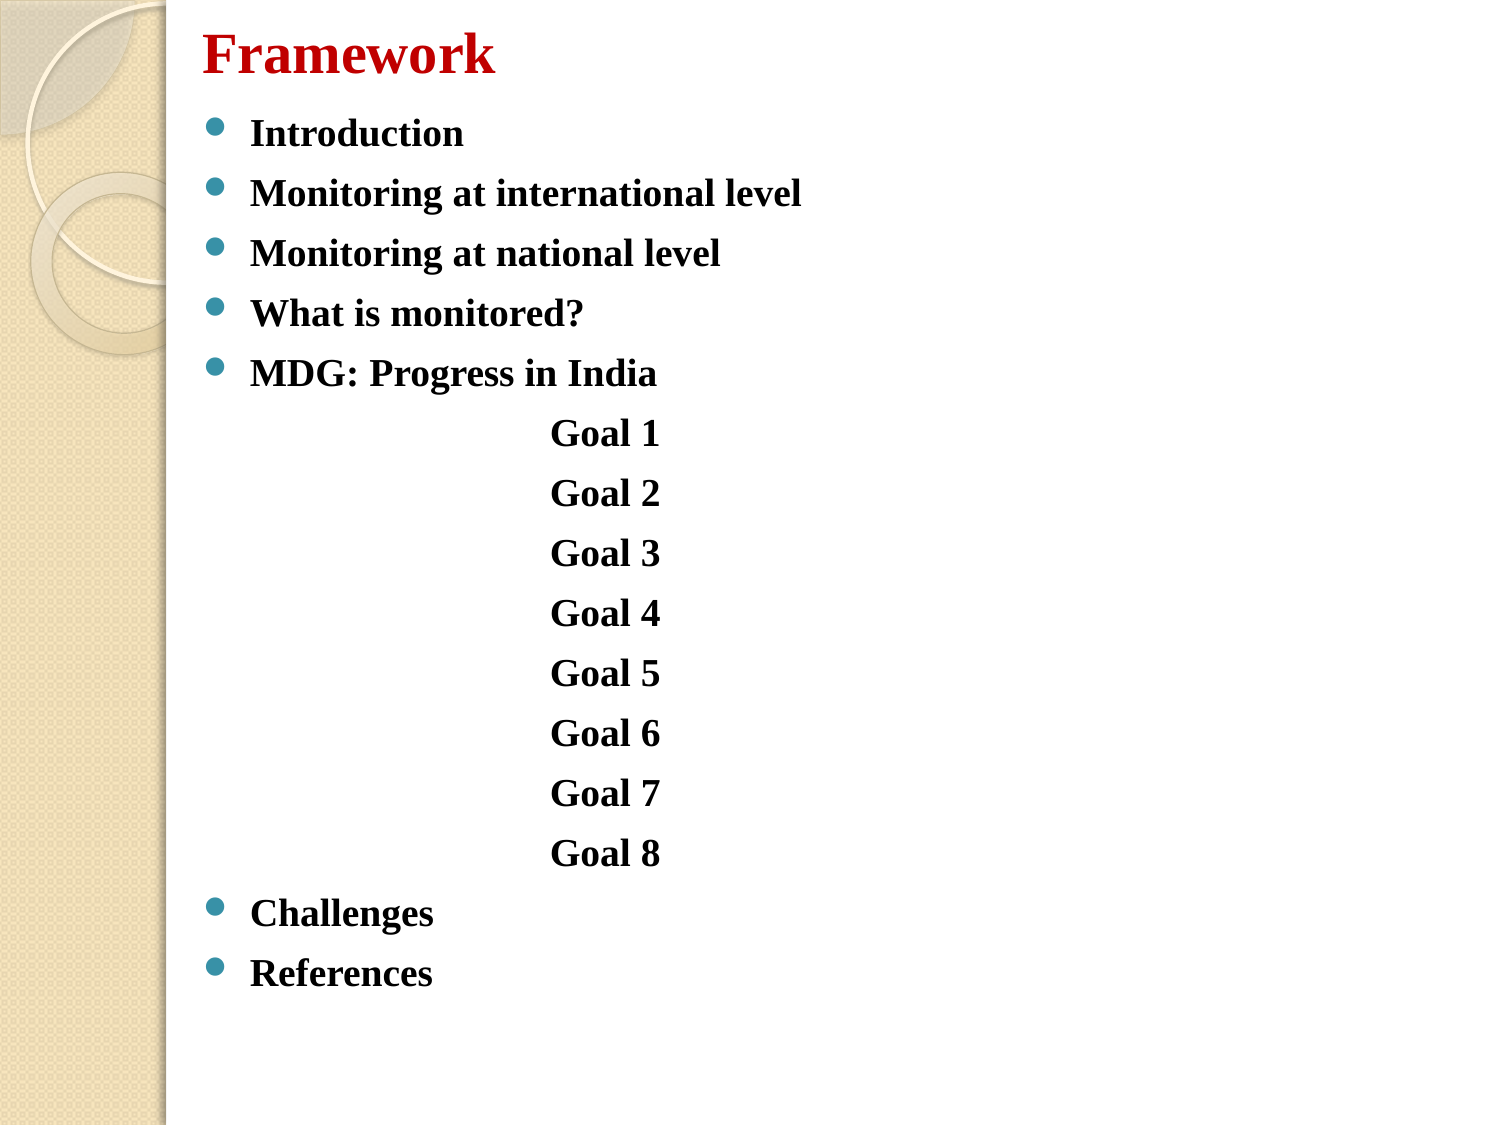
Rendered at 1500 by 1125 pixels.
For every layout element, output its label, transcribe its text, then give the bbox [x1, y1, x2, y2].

list Introduction Monitoring at international level Monitoring at national level What is monitored? MDG: Progress in India Goal 1 Goal 2 Goal 3 Goal 4 Goal 5 Goal 6 Goal 7 Goal 8 Challenges References [174, 99, 1113, 1125]
title Framework [187, 0, 1500, 100]
